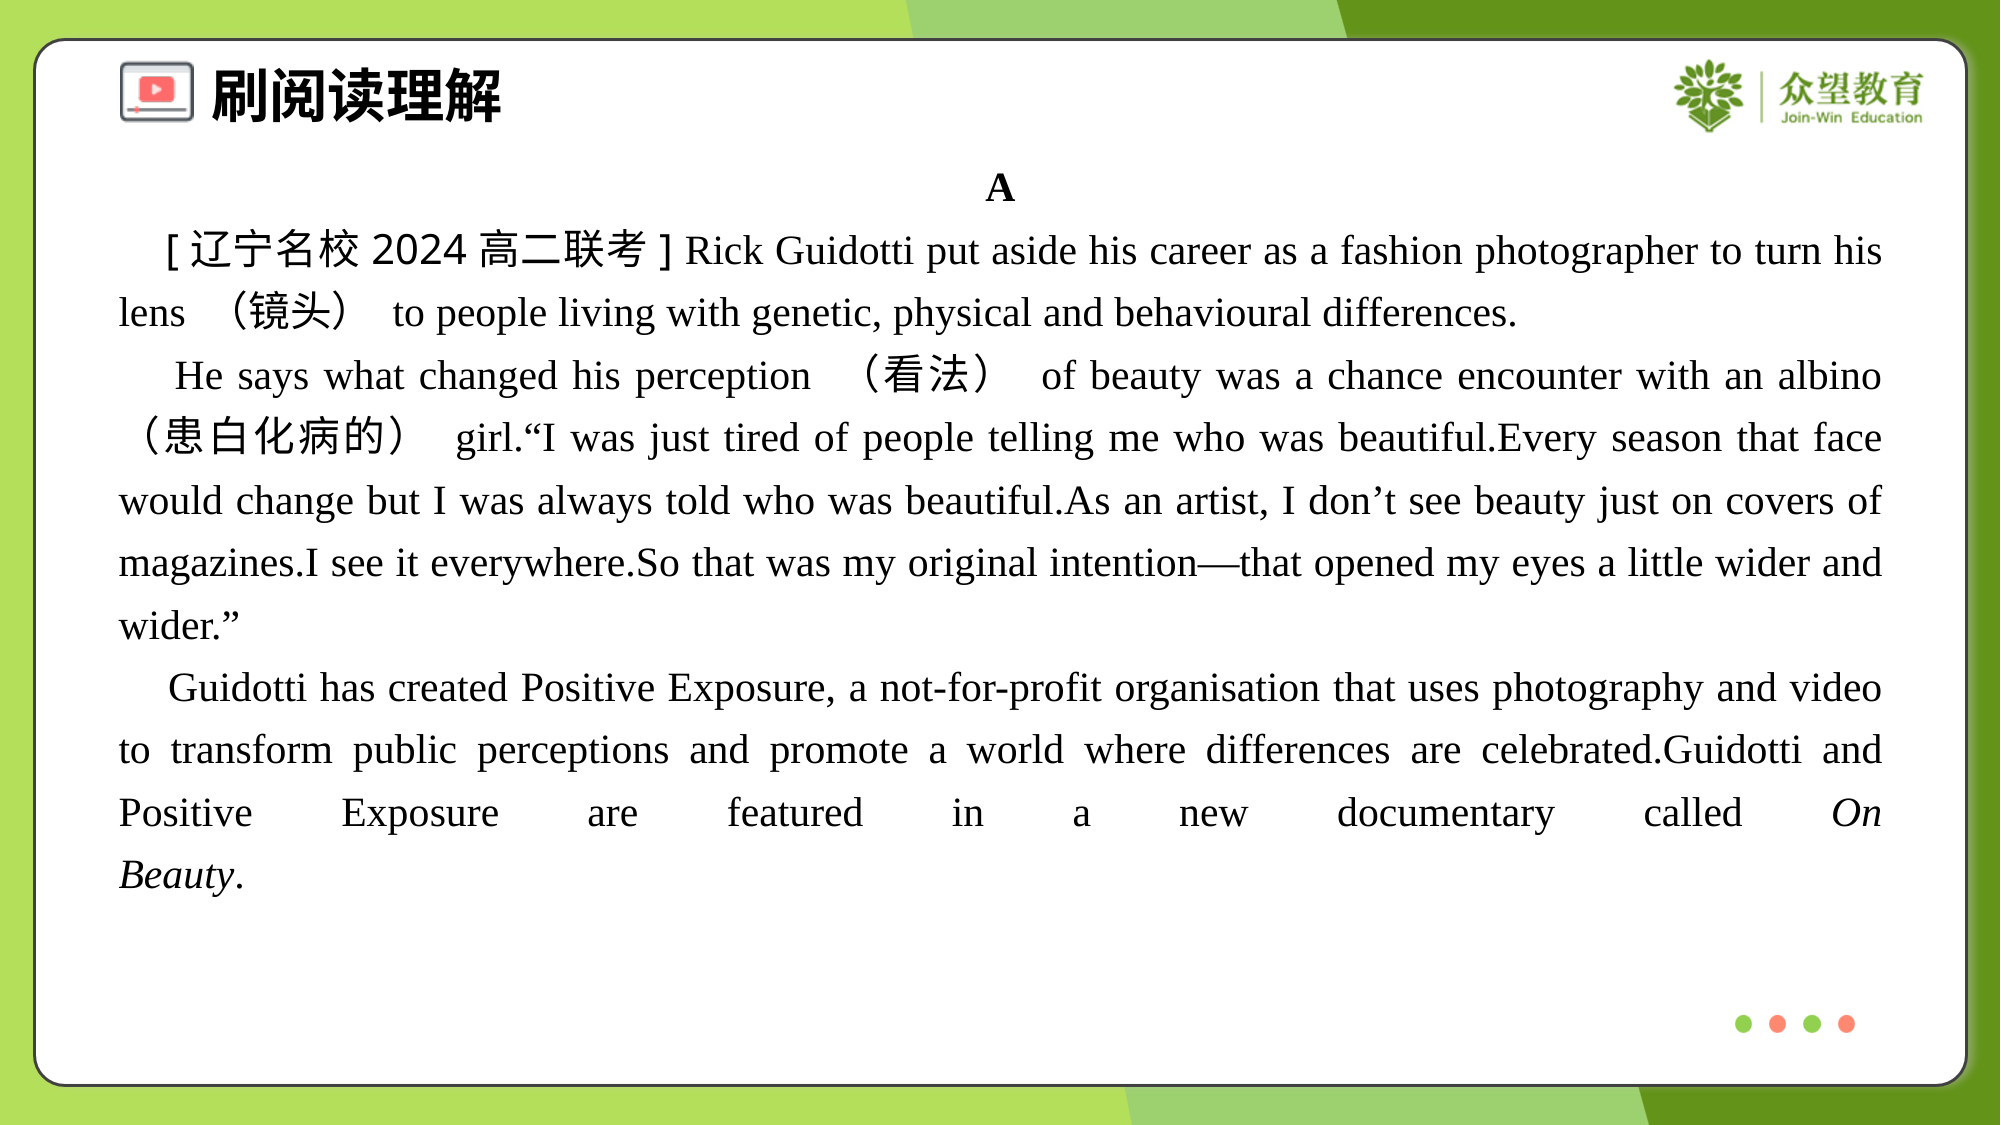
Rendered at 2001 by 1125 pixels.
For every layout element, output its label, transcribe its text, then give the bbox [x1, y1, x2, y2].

picture [0, 0, 2000, 1125]
text_box A [辽宁名校2024高二联考] Rick Guidotti put aside his career as a fashion photographer to turn his lens （镜头） to people living with genetic, physical and behavioural differences. He says what changed his perception （看法） of beauty was a chance encounter with an albino （患白化病的） girl.“I was just tired of people telling me who was beautiful.Every season that face would change but I was always told who was beautiful.As an artist, I don’t see beauty just on covers of magazines.I see it everywhere.So that was my original intention—that opened my eyes a little wider and wider.” Guidotti has created Positive Exposure, a not-for-profit organisation that uses photography and video to transform public perceptions and promote a world where differences are celebrated.Guidotti and Positive Exposure are featured in a new documentary called On Beauty.#1.3 [118, 147, 1883, 829]
